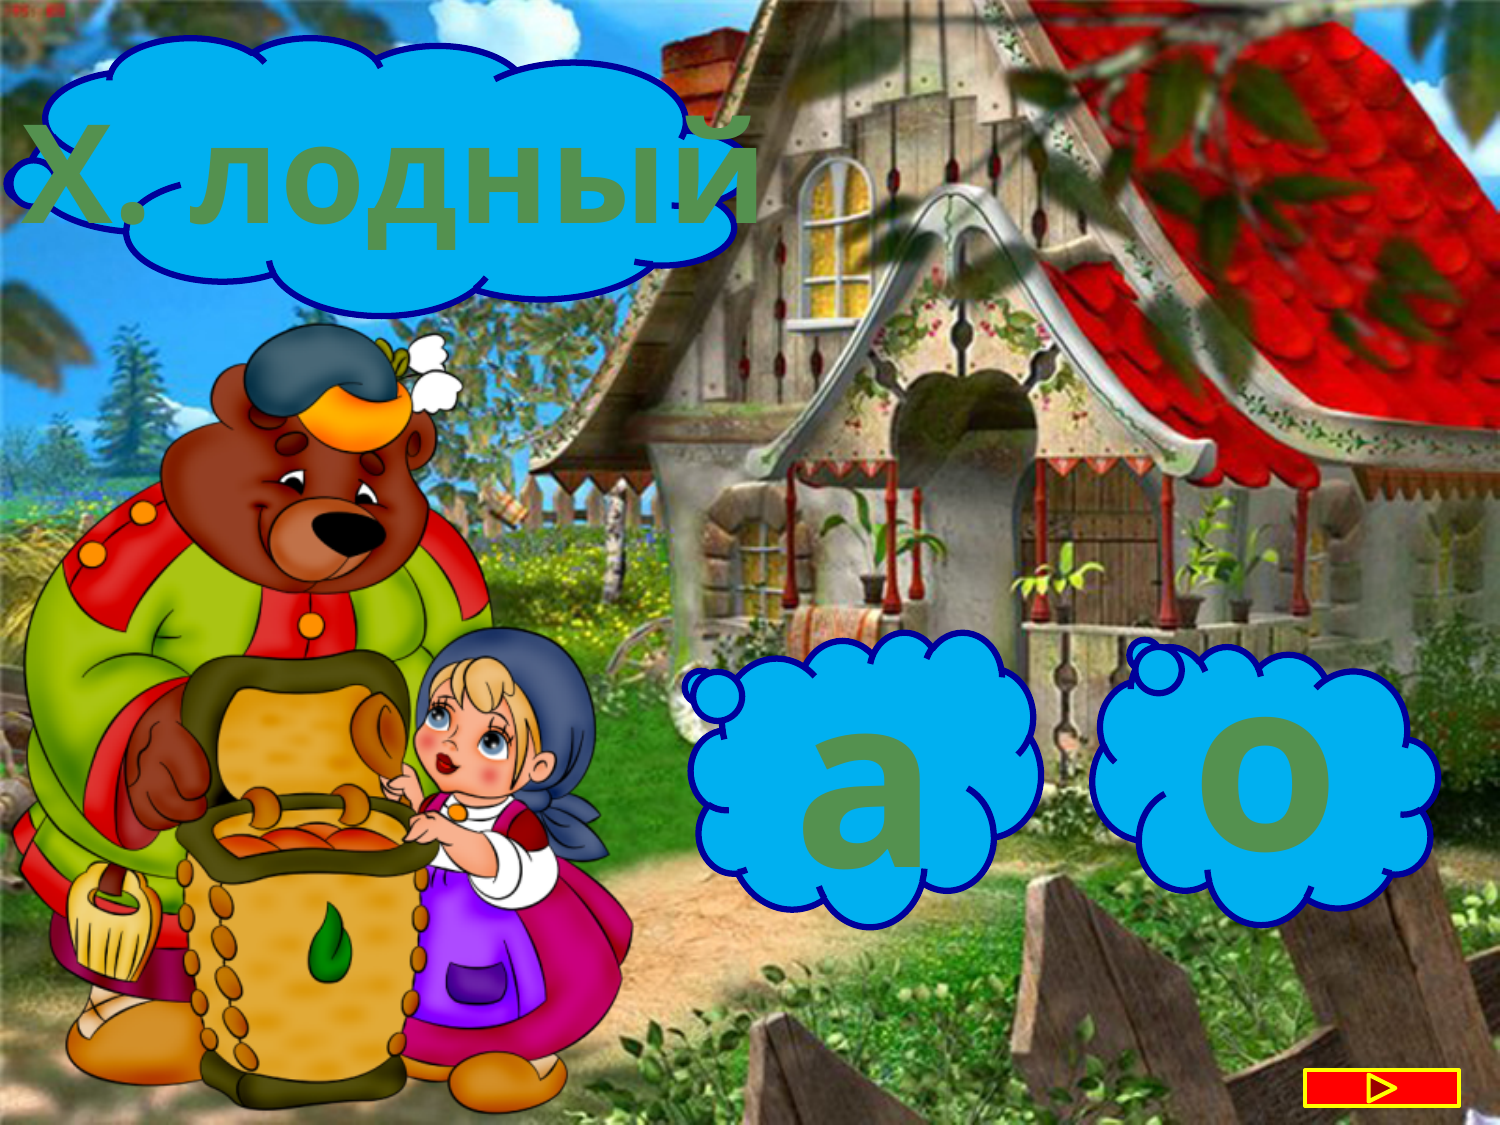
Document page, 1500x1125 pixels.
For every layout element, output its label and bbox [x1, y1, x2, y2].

picture [0, 0, 1500, 1125]
text_box [1092, 603, 1439, 925]
text_box [690, 620, 1042, 927]
